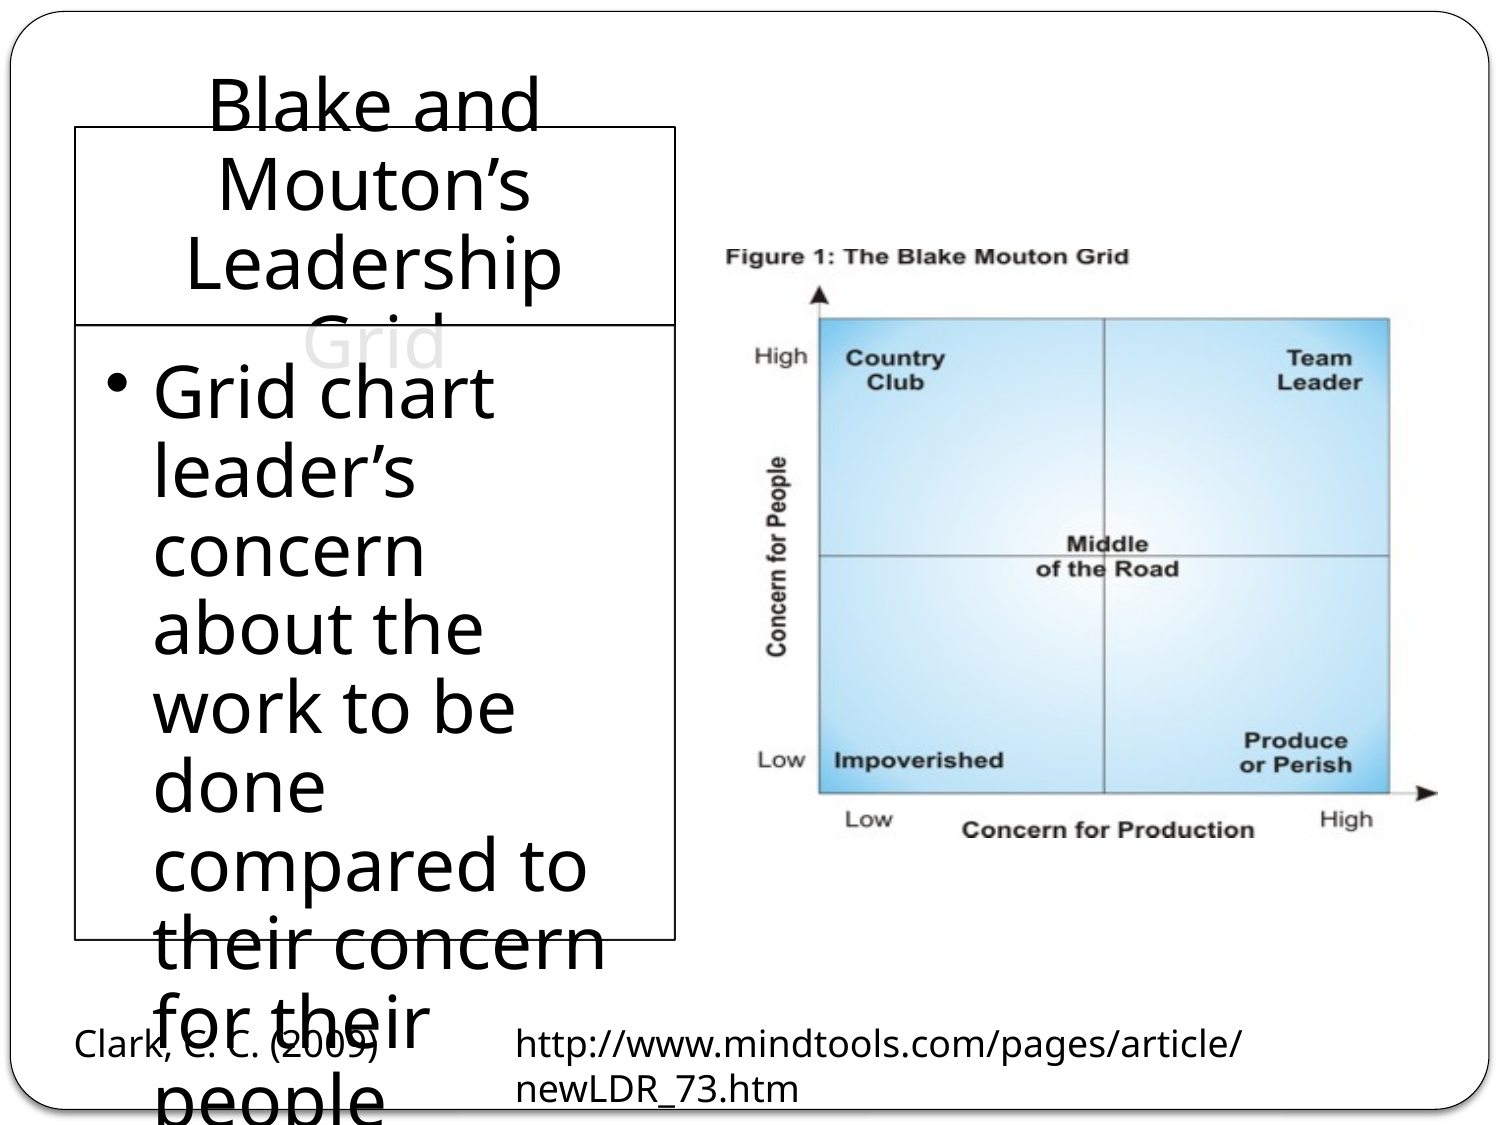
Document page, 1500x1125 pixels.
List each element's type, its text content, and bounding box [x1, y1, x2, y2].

text_box http://www.mindtools.com/pages/article/newLDR_73.htm [500, 1012, 1450, 1118]
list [74, 62, 676, 1006]
picture [724, 249, 1438, 838]
text_box Clark, C. C. (2009) [58, 1012, 394, 1073]
